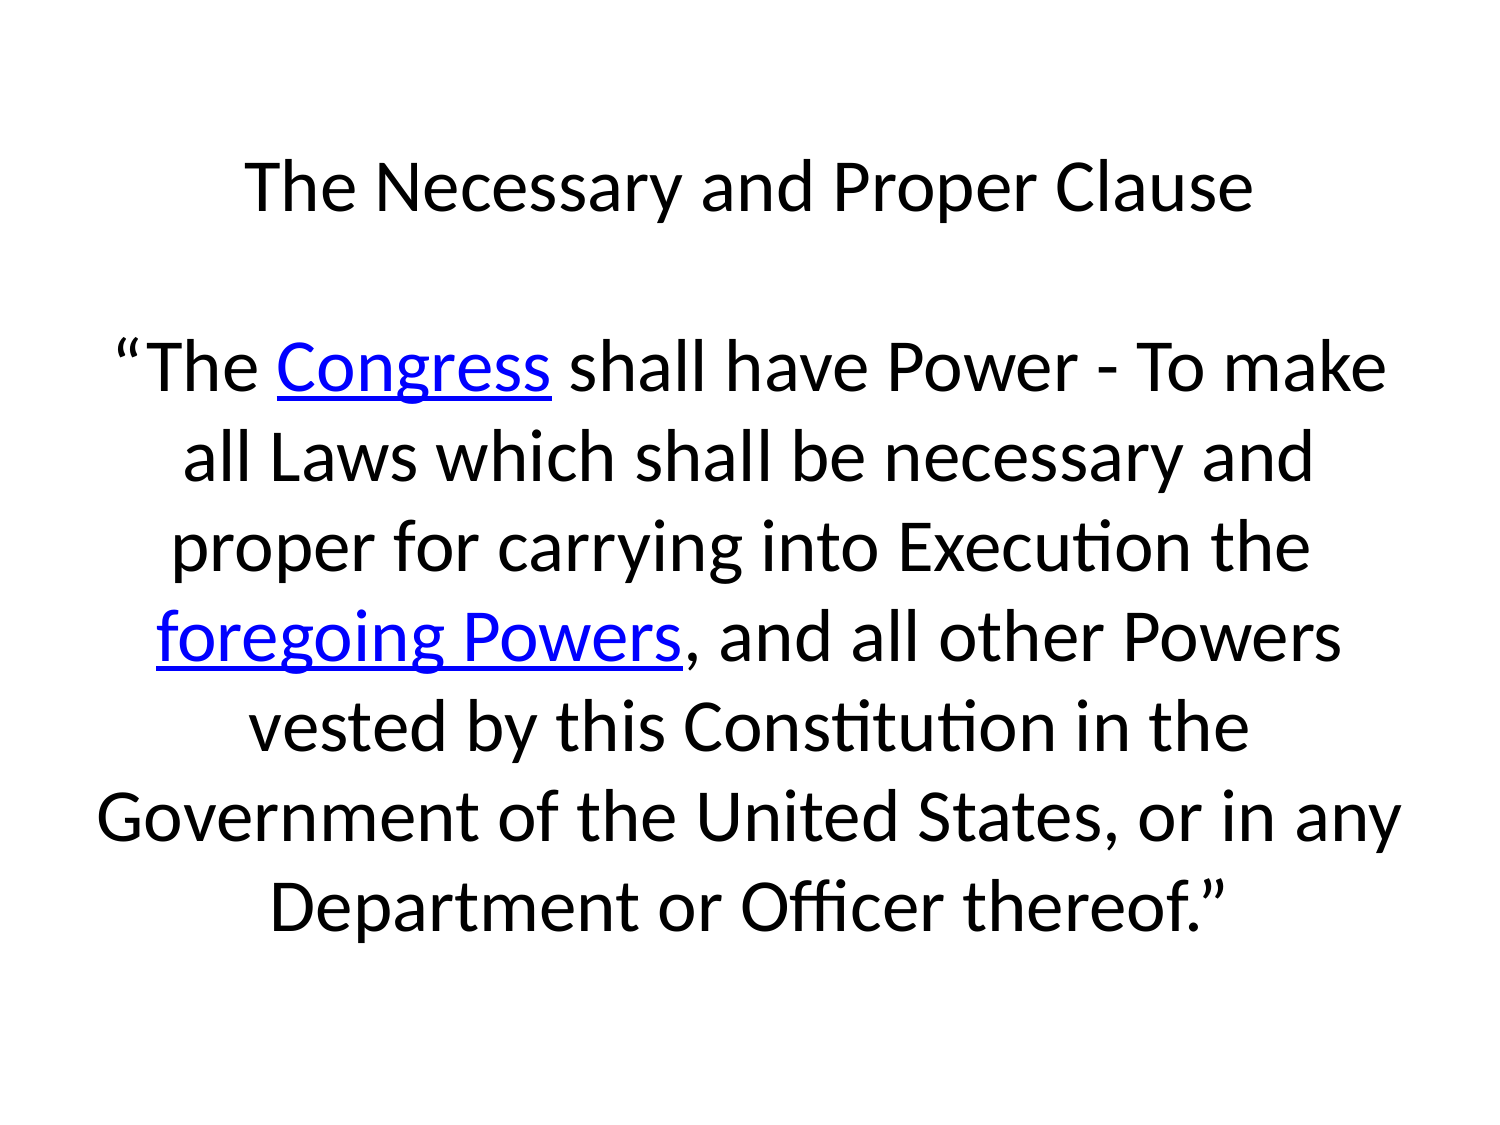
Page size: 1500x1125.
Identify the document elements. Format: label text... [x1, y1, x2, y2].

title The Necessary and Proper Clause “The Congress shall have Power - To make all Laws which shall be necessary and proper for carrying into Execution the foregoing Powers, and all other Powers vested by this Constitution in the Government of the United States, or in any Department or Officer thereof.” [75, 45, 1425, 1038]
